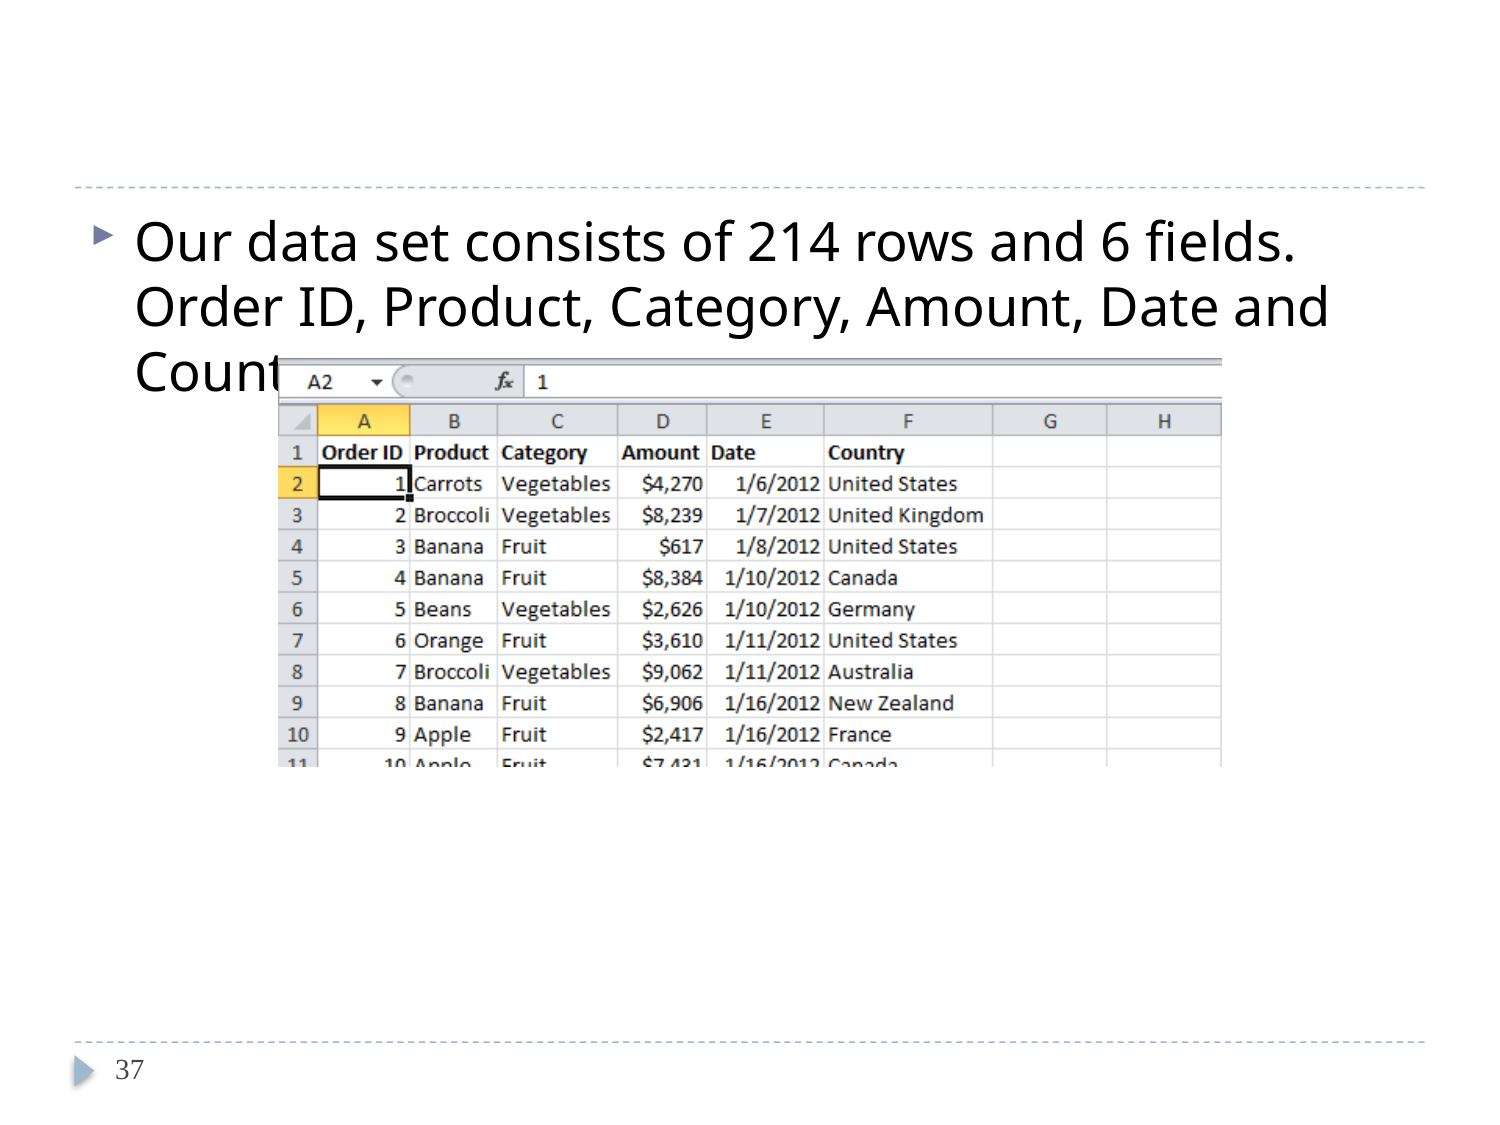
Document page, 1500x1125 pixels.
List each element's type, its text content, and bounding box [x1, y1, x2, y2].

slide_number 37 [100, 1042, 426, 1103]
list Our data set consists of 214 rows and 6 fields. Order ID, Product, Category, Amount, Date and Country. [74, 199, 1426, 1011]
picture [277, 358, 1223, 767]
